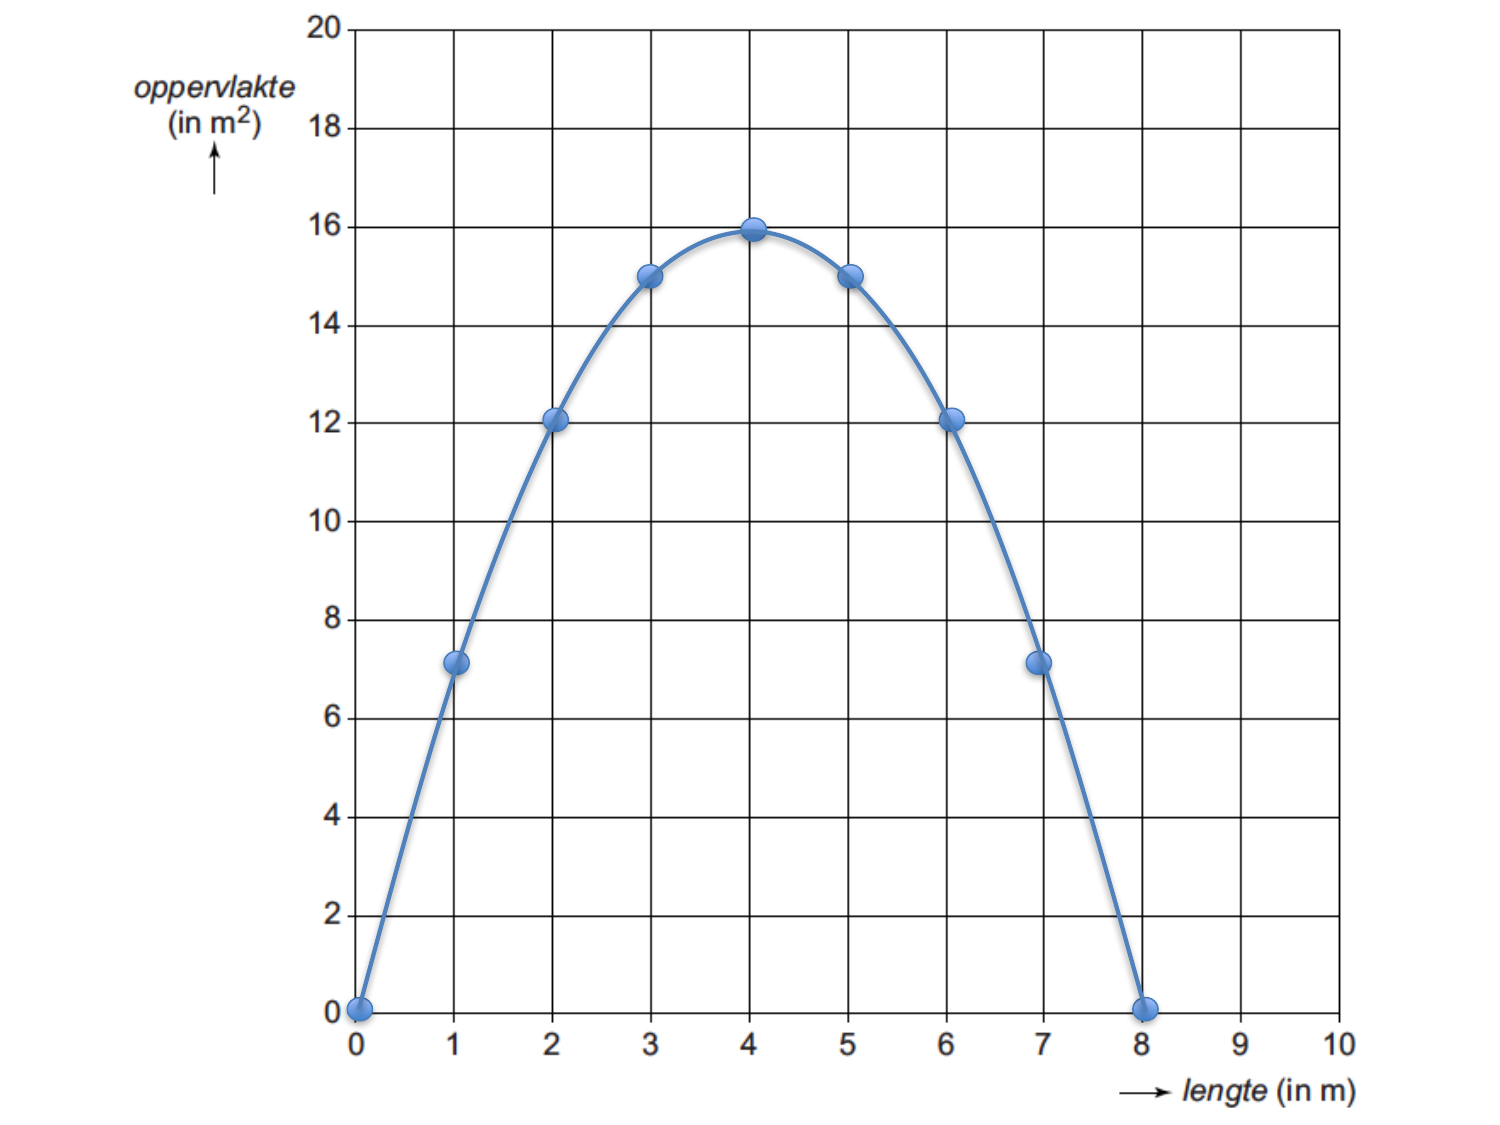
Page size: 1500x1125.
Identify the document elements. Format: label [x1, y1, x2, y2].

picture [126, 0, 1373, 1125]
